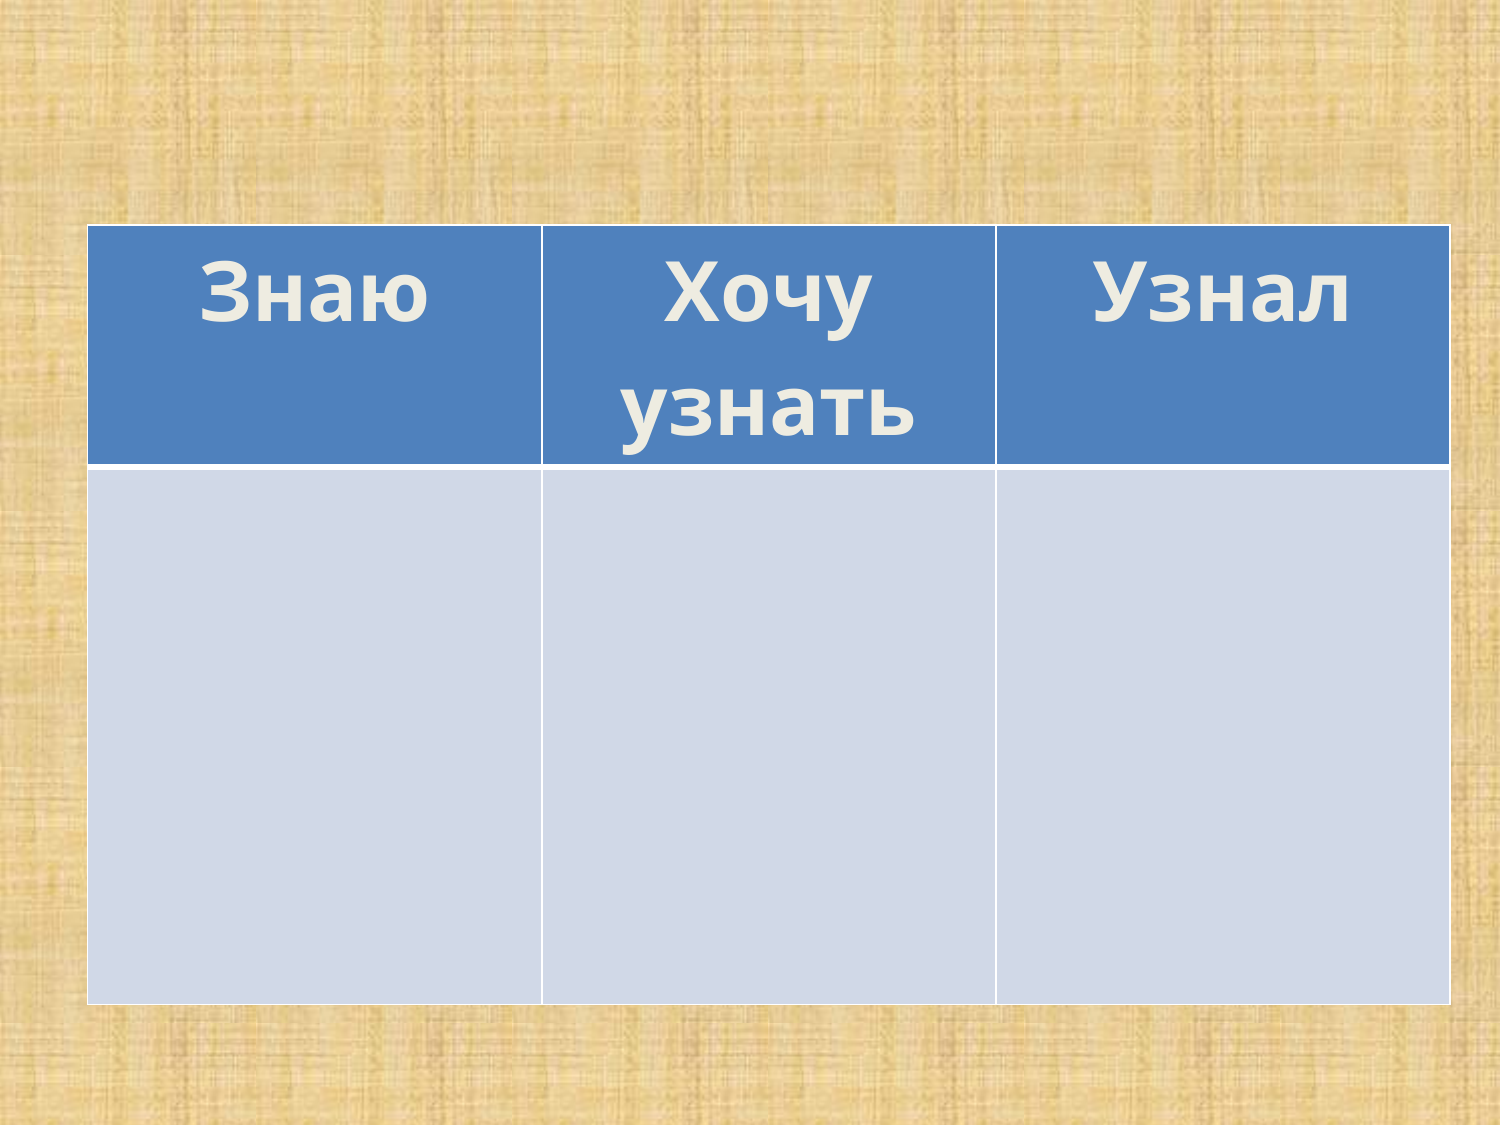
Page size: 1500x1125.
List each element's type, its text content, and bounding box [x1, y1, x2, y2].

picture [0, 0, 1500, 1125]
table_header Знаю [88, 226, 541, 464]
table_header Узнал [997, 226, 1449, 464]
table_cell [543, 470, 995, 1004]
table_cell [88, 470, 541, 1004]
table_cell [997, 470, 1449, 1004]
table_header Хочу узнать [543, 226, 995, 464]
